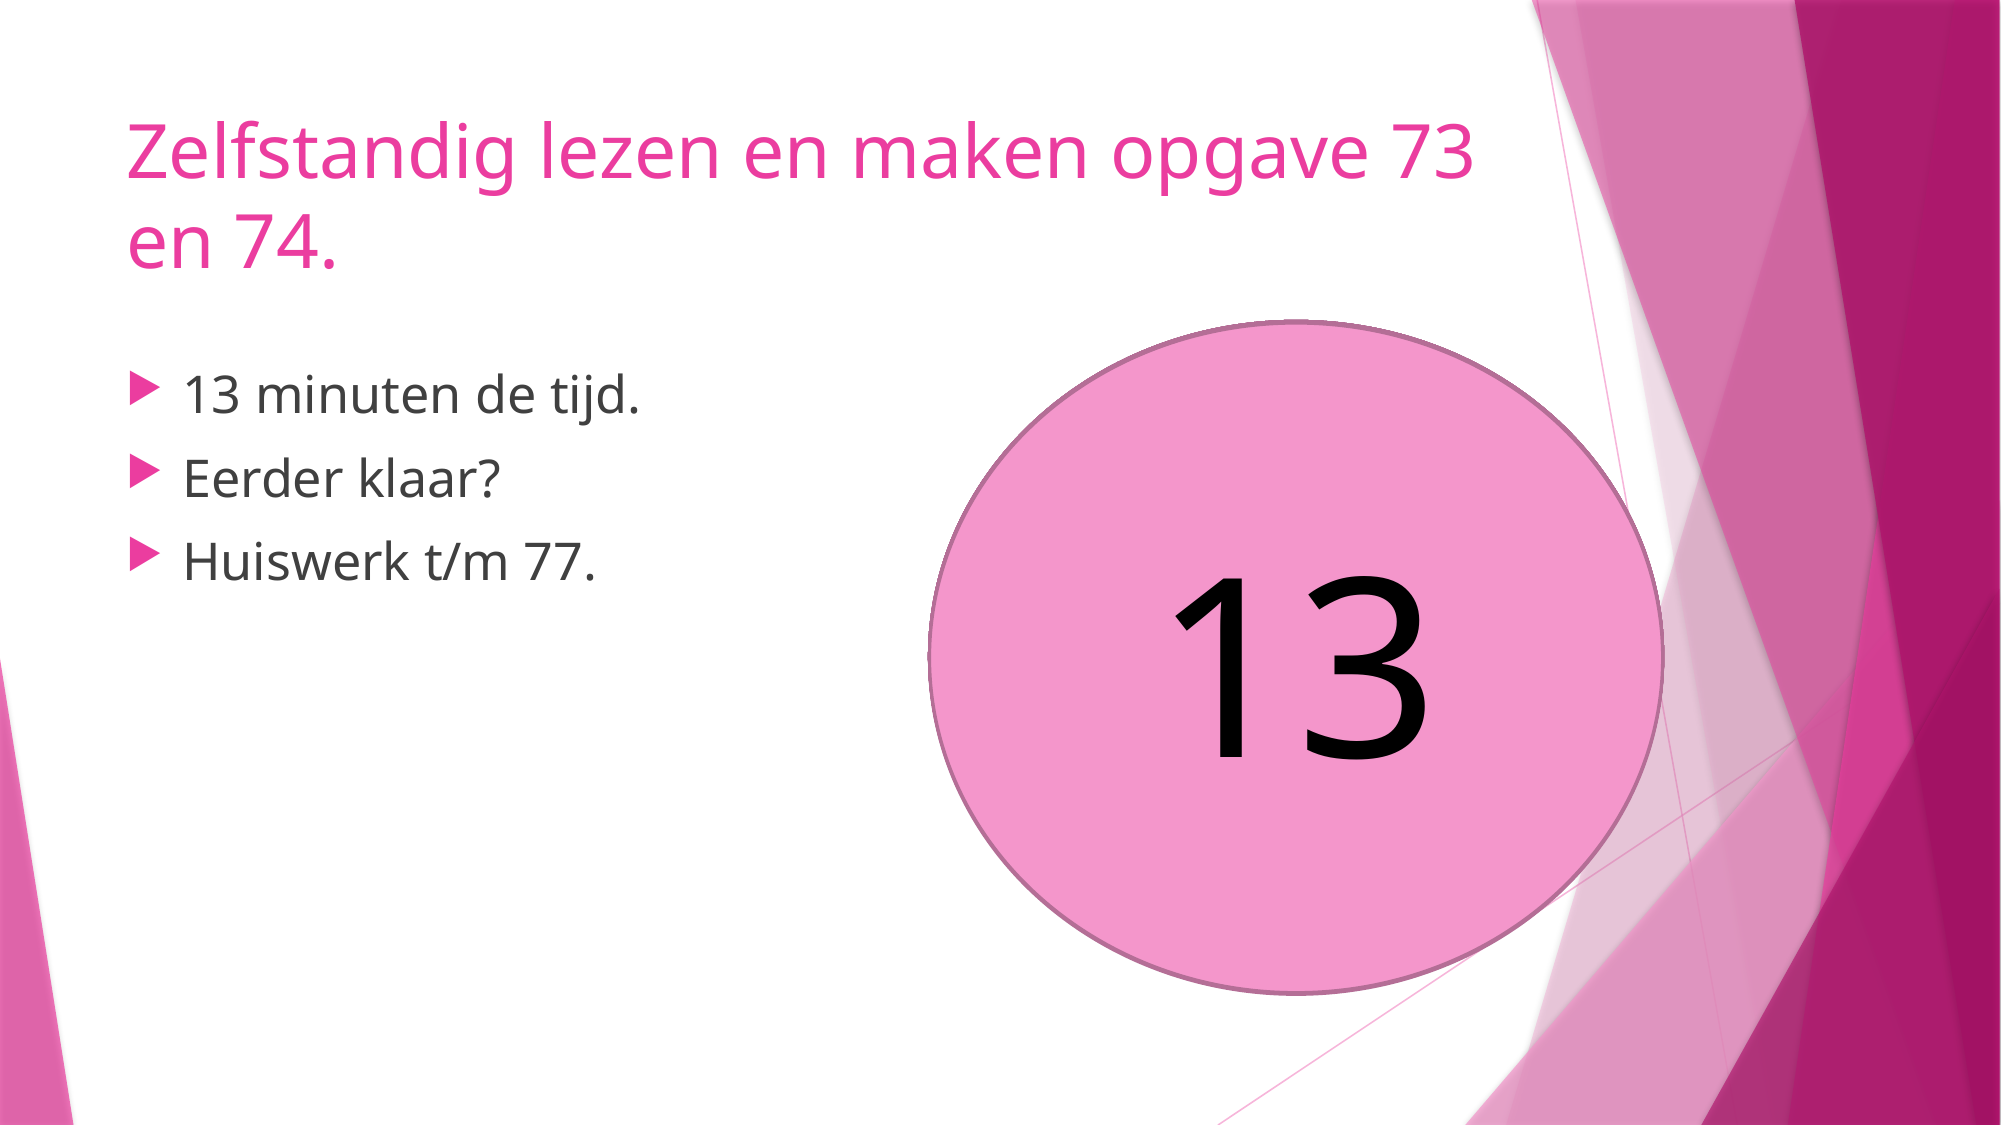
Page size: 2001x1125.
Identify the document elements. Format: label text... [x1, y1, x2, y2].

title Zelfstandig lezen en maken opgave 73 en 74. [111, 96, 1522, 313]
list 13 minuten de tijd. Eerder klaar? Huiswerk t/m 77. [111, 354, 831, 962]
text_box 13 [927, 321, 1665, 995]
